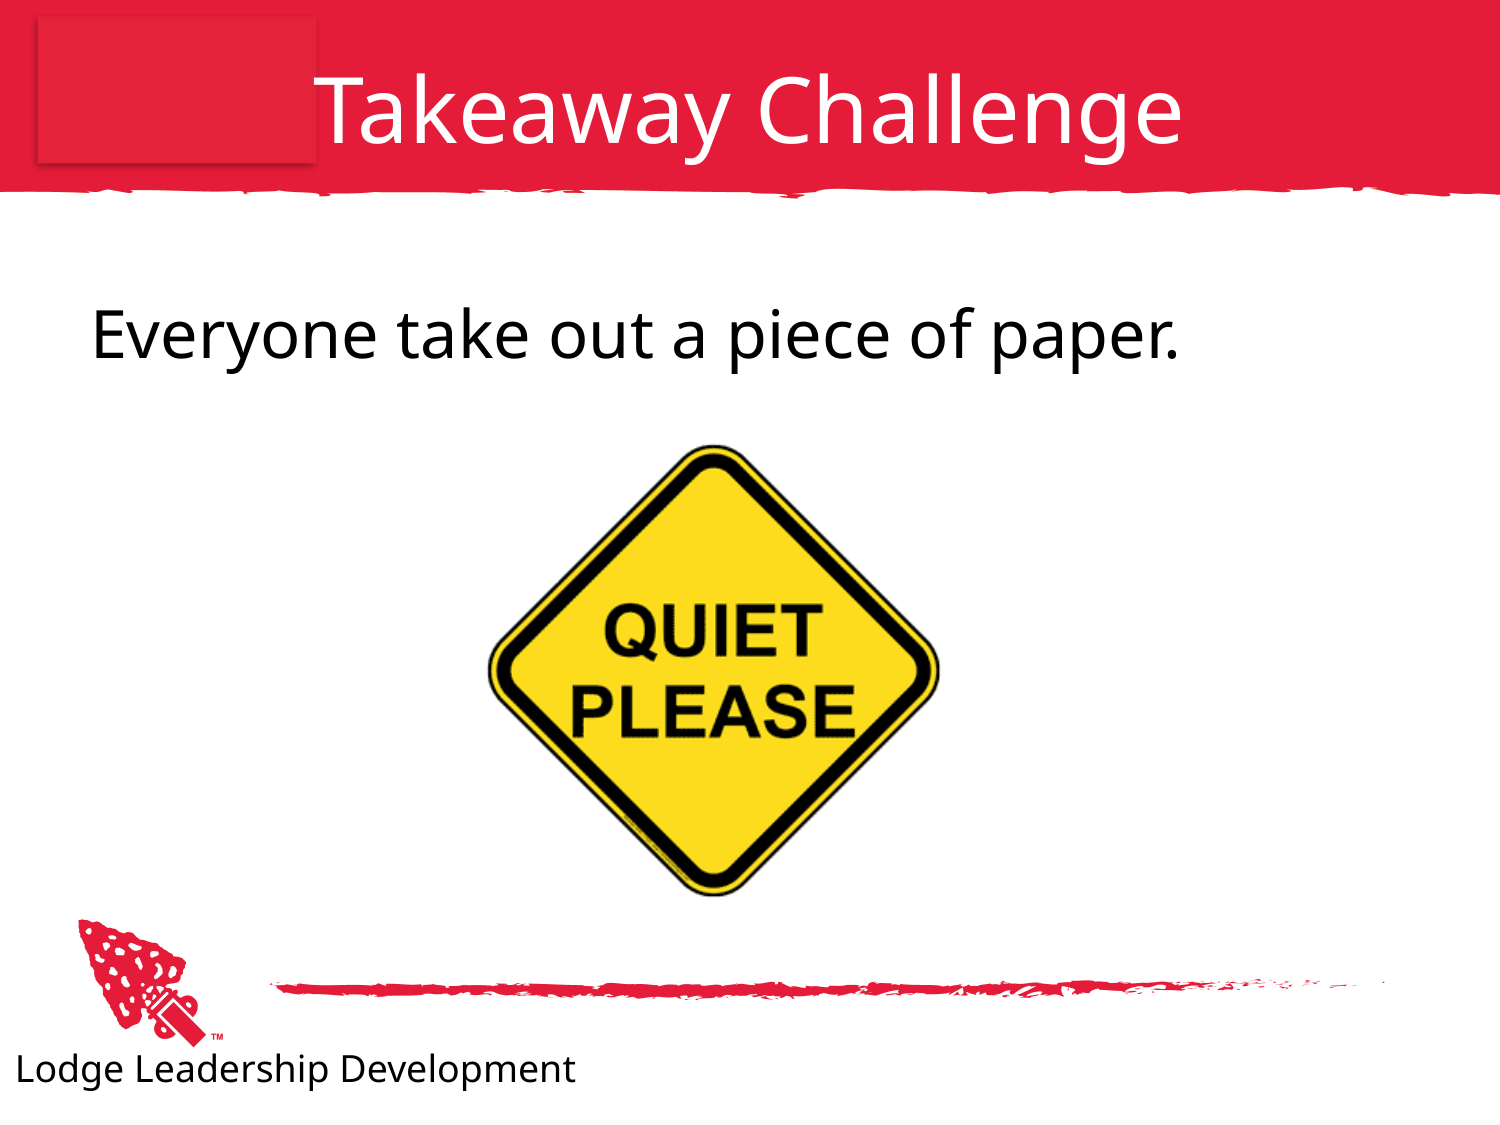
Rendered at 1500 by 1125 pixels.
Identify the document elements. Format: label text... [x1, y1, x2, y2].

text_box Lodge Leadership Development [0, 1037, 1500, 1125]
title Takeaway Challenge [75, 45, 1425, 168]
picture [0, 0, 1500, 1037]
list Everyone take out a piece of paper. [75, 284, 1425, 1005]
